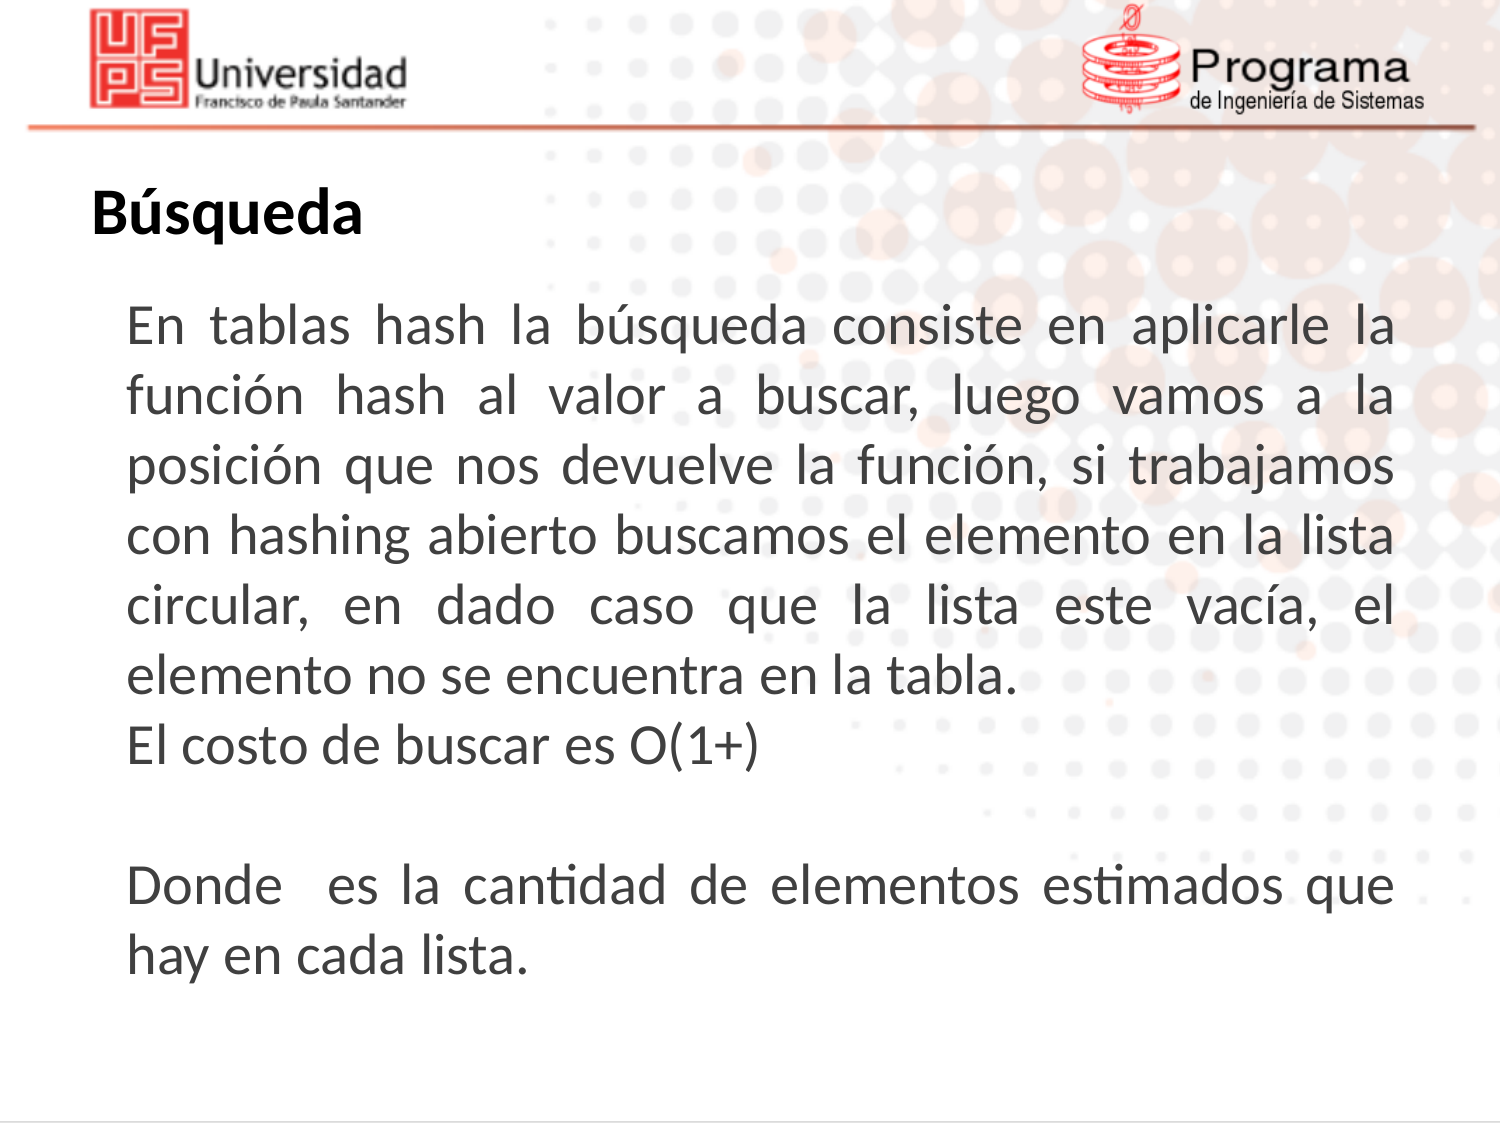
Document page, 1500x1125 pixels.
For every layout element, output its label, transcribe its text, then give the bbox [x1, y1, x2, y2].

text_box Búsqueda [76, 160, 1447, 256]
text_box [454, 30, 1471, 114]
picture [0, 0, 1500, 1125]
